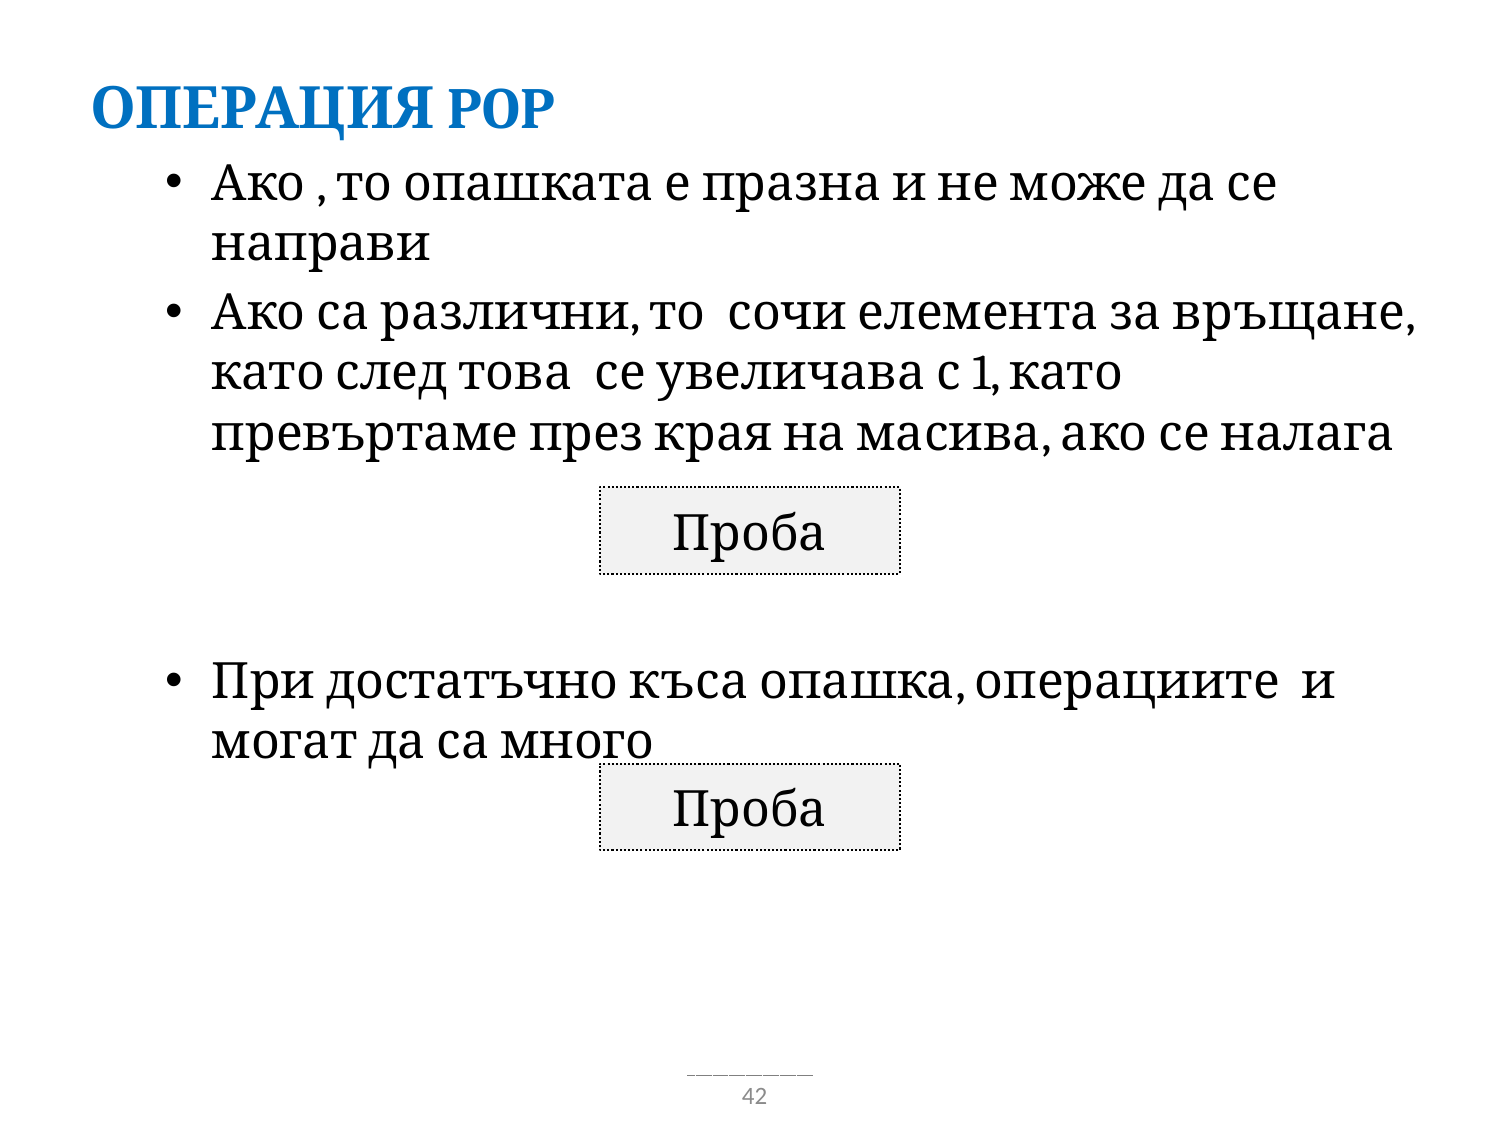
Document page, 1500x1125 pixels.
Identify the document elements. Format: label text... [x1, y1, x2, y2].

slide_number 42 [579, 1065, 930, 1125]
text_box Проба [598, 485, 902, 576]
text_box Проба [598, 761, 902, 852]
